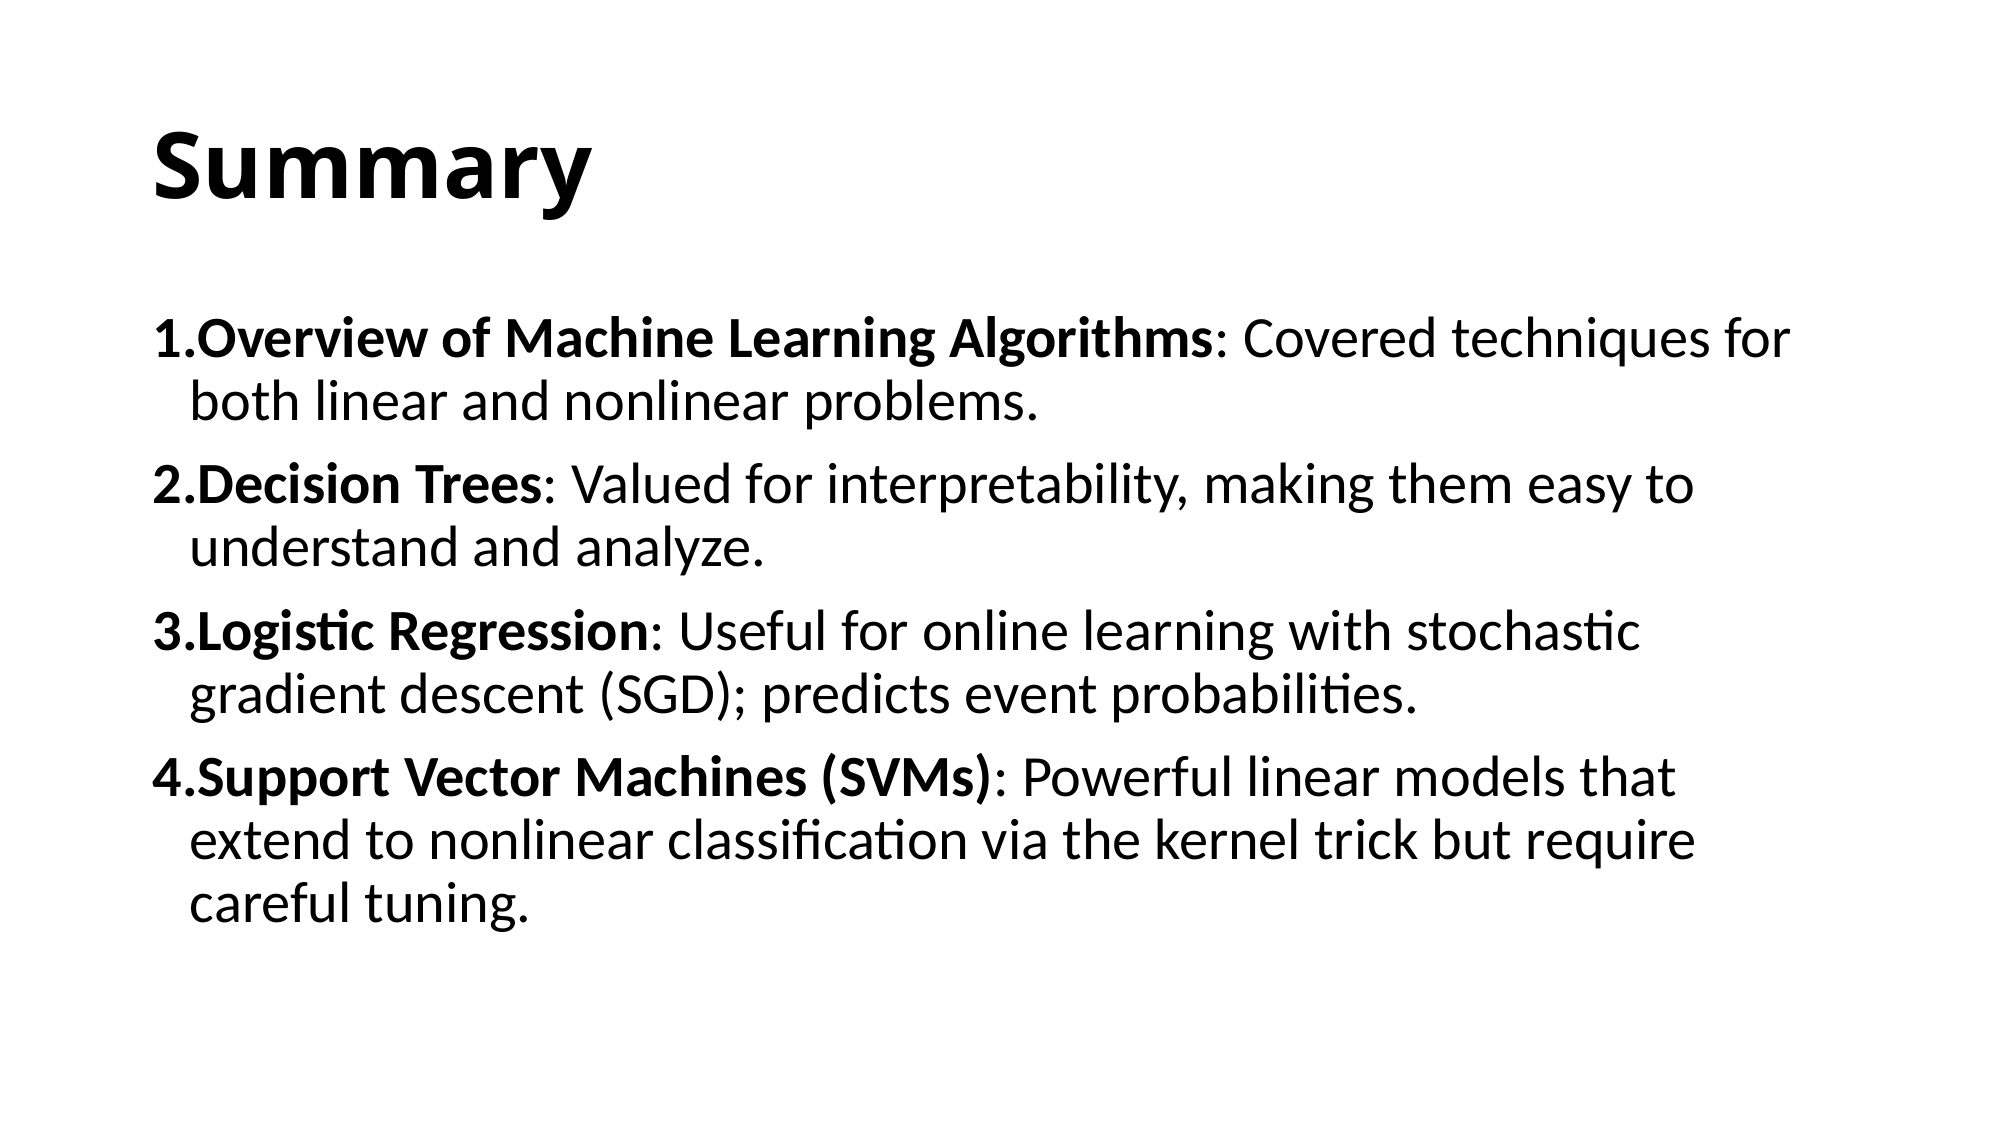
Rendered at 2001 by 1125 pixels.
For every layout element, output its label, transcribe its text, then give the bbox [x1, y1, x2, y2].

list Overview of Machine Learning Algorithms: Covered techniques for both linear and nonlinear problems. Decision Trees: Valued for interpretability, making them easy to understand and analyze. Logistic Regression: Useful for online learning with stochastic gradient descent (SGD); predicts event probabilities. Support Vector Machines (SVMs): Powerful linear models that extend to nonlinear classification via the kernel trick but require careful tuning. [137, 299, 1863, 1014]
title Summary [137, 59, 1863, 278]
